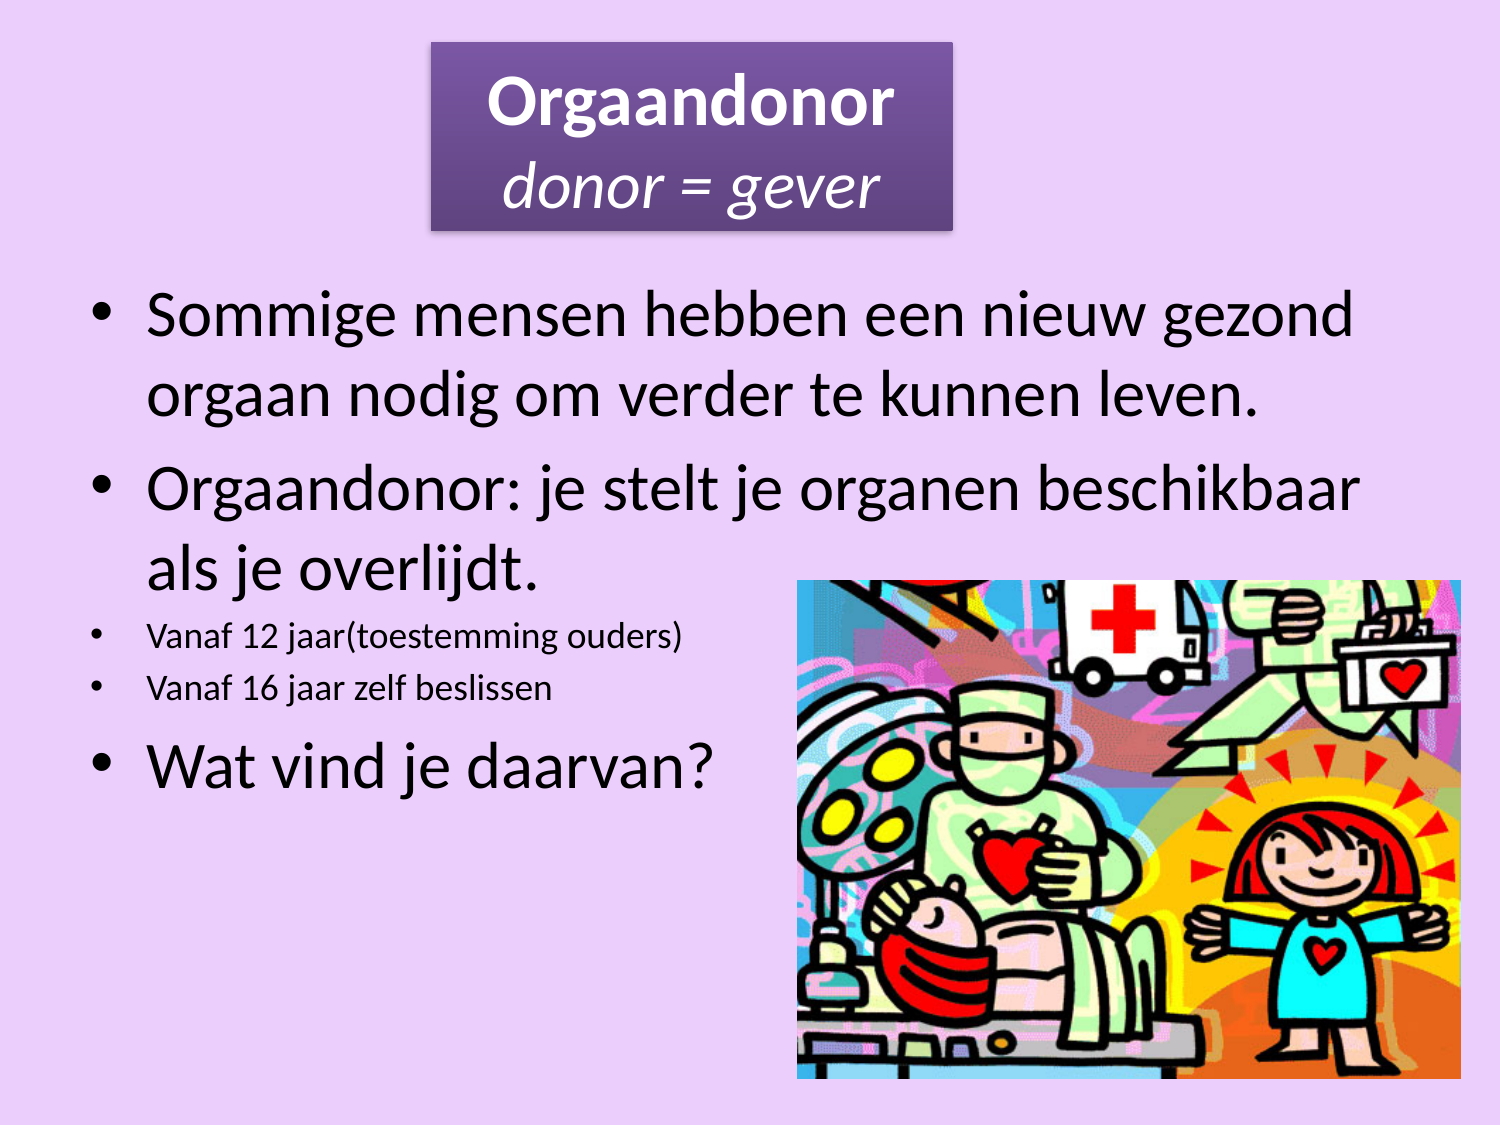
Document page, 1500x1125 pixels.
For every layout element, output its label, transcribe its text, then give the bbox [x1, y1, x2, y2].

list Sommige mensen hebben een nieuw gezond orgaan nodig om verder te kunnen leven. Orgaandonor: je stelt je organen beschikbaar als je overlijdt. Vanaf 12 jaar(toestemming ouders) Vanaf 16 jaar zelf beslissen Wat vind je daarvan? [75, 262, 1425, 1005]
picture [796, 579, 1461, 1079]
title Orgaandonor donor = gever [431, 42, 953, 231]
